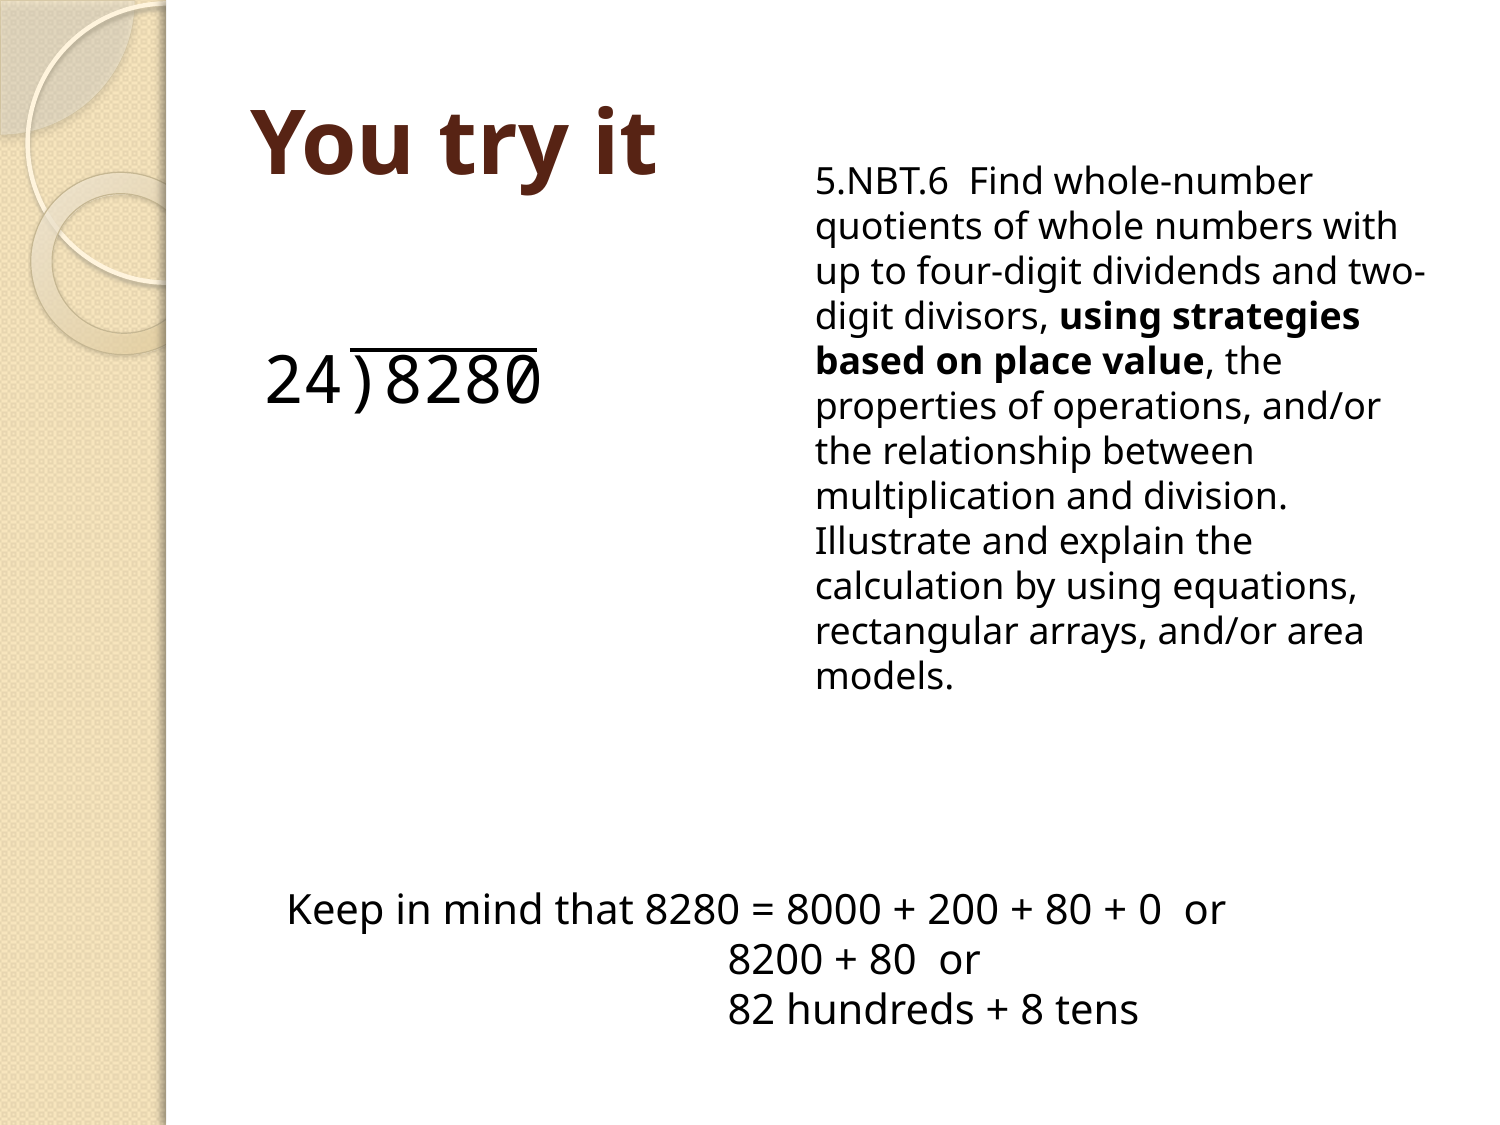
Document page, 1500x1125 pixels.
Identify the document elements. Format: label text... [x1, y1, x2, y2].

list 24)8280 [235, 237, 1466, 1025]
text_box Keep in mind that 8280 = 8000 + 200 + 80 + 0 or 8200 + 80 or 82 hundreds + 8 tens [271, 875, 1264, 1040]
title You try it [235, 45, 1466, 233]
text_box 5.NBT.6 Find whole-number quotients of whole numbers with up to four-digit dividends and two-digit divisors, using strategies based on place value, the properties of operations, and/or the relationship between multiplication and division. Illustrate and explain the calculation by using equations, rectangular arrays, and/or area models. [799, 149, 1463, 705]
